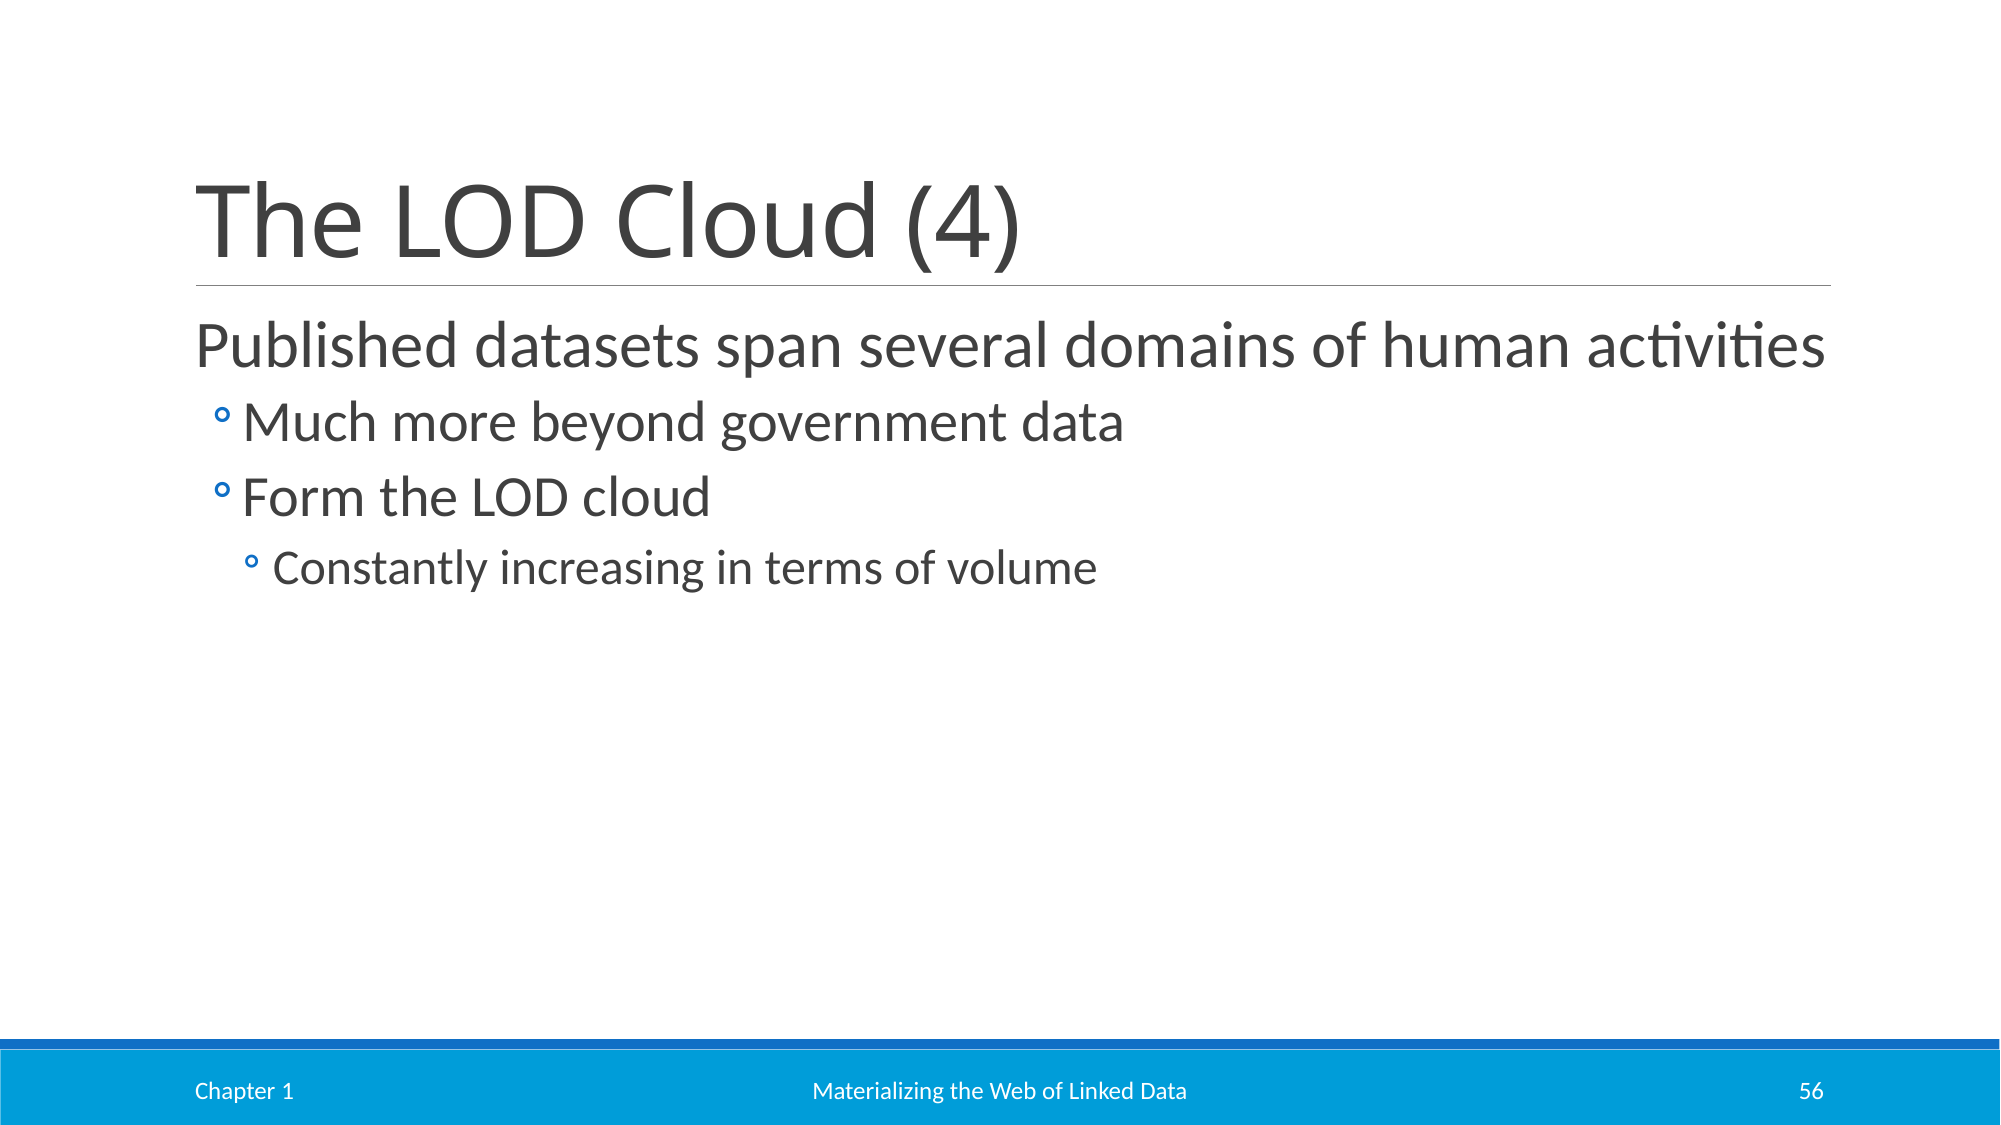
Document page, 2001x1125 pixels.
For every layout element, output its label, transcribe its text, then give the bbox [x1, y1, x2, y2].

footer Materializing the Web of Linked Data [604, 1059, 1396, 1120]
list Published datasets span several domains of human activities Much more beyond government data Form the LOD cloud Constantly increasing in terms of volume [180, 302, 1830, 963]
slide_number Chapter 1 [180, 1059, 586, 1120]
slide_number 56 [1624, 1059, 1840, 1120]
title The LOD Cloud (4) [180, 47, 1830, 285]
